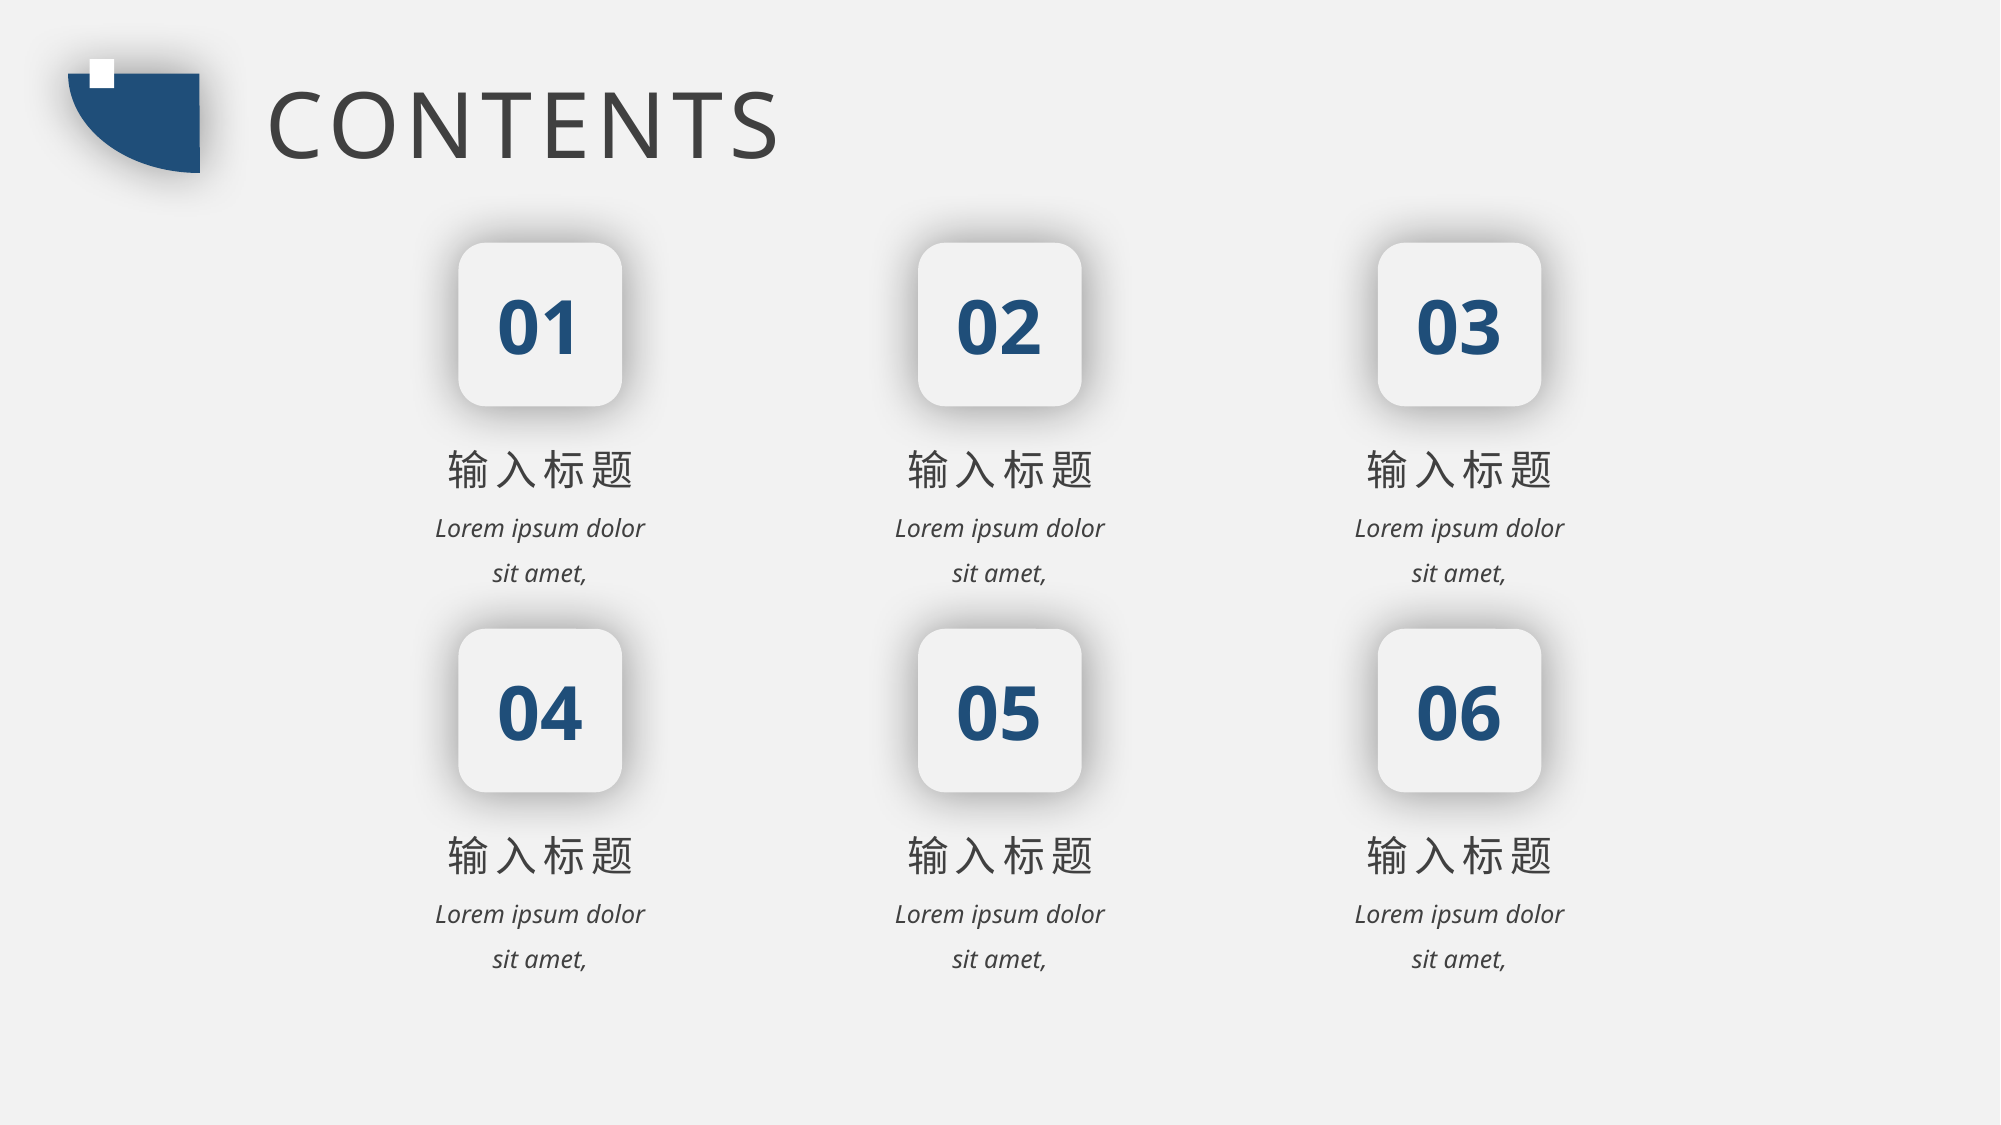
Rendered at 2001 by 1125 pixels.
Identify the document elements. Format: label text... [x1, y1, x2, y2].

text_box [89, 58, 115, 89]
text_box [860, 242, 1140, 592]
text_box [1319, 242, 1600, 592]
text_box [1319, 628, 1600, 978]
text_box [860, 628, 1140, 978]
text_box CONTENTS [199, 58, 847, 184]
text_box [67, 72, 199, 175]
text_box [400, 242, 680, 592]
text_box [400, 628, 680, 978]
